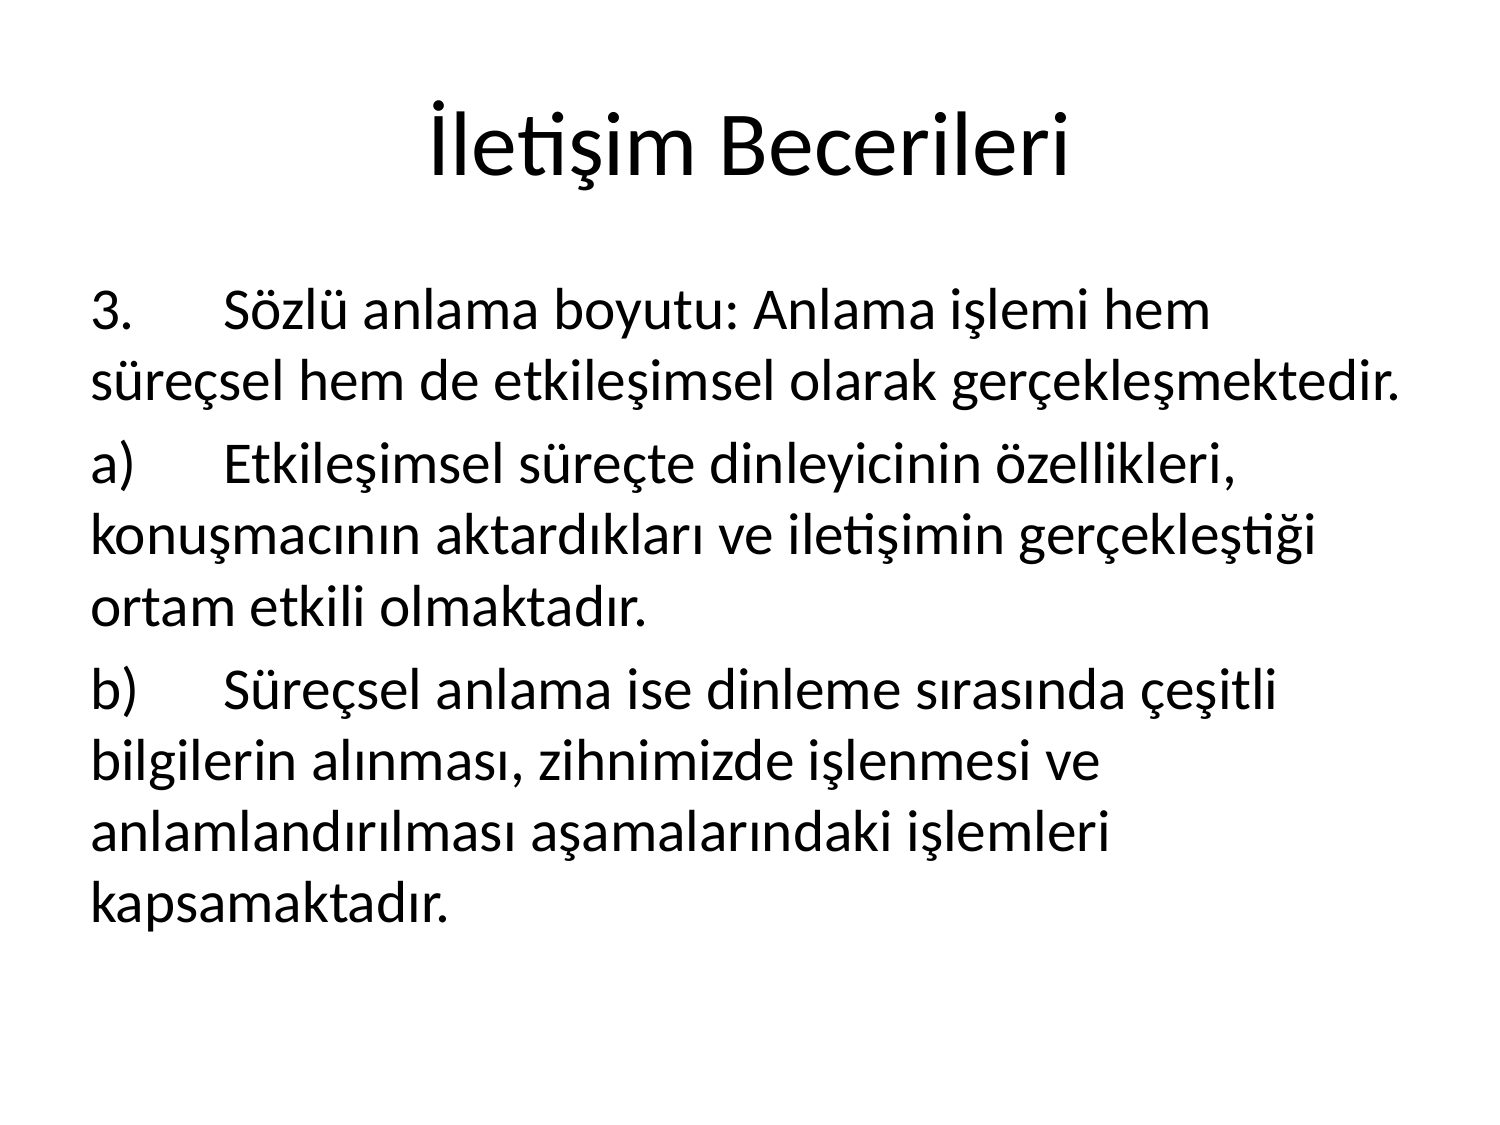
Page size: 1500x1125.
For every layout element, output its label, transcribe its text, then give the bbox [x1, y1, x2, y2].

list 3. Sözlü anlama boyutu: Anlama işlemi hem süreçsel hem de etkileşimsel olarak gerçekleşmektedir. a) Etkileşimsel süreçte dinleyicinin özellikleri, konuşmacının aktardıkları ve iletişimin gerçekleştiği ortam etkili olmaktadır. b) Süreçsel anlama ise dinleme sırasında çeşitli bilgilerin alınması, zihnimizde işlenmesi ve anlamlandırılması aşamalarındaki işlemleri kapsamaktadır. [75, 262, 1425, 1005]
title İletişim Becerileri [75, 45, 1425, 233]
